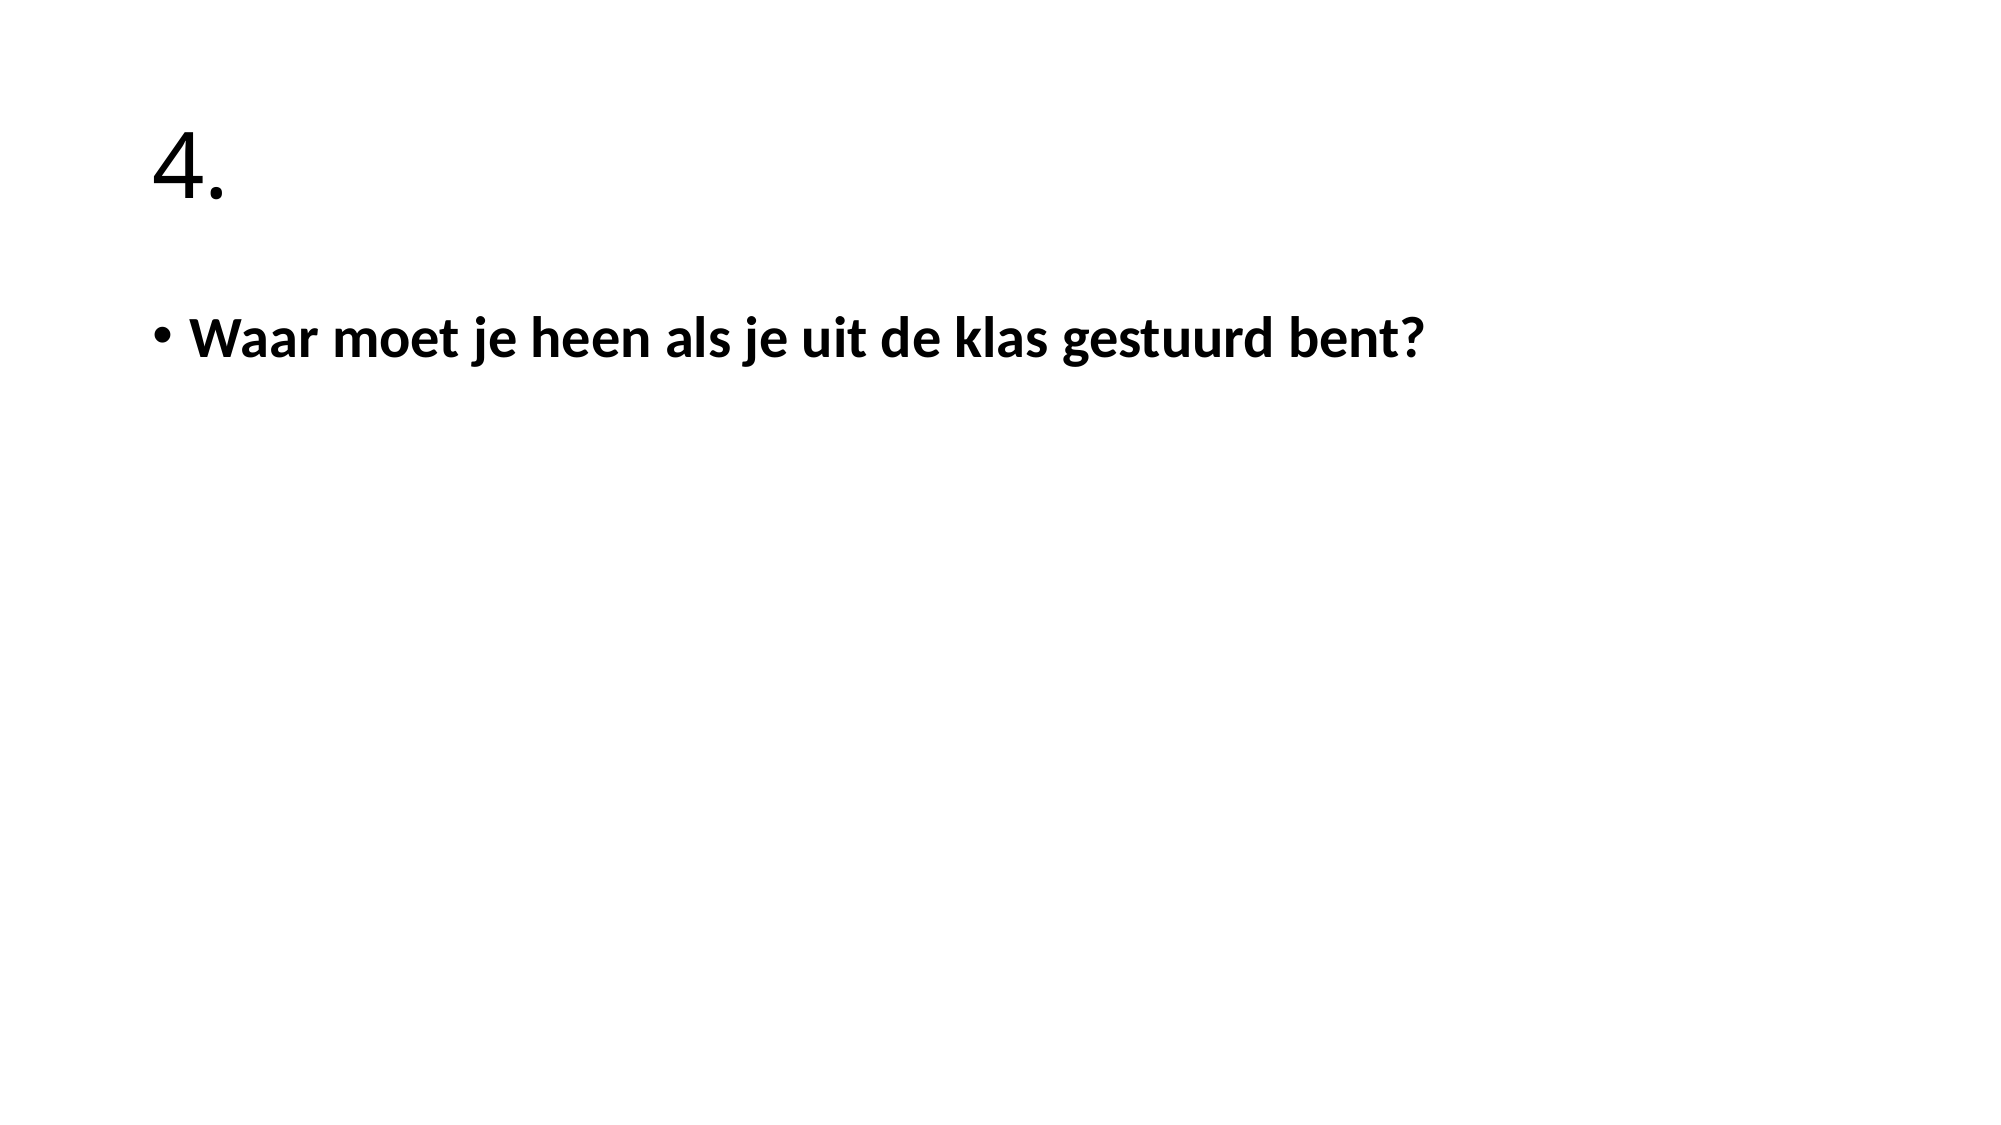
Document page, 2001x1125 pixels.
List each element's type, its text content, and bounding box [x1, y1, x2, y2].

list Waar moet je heen als je uit de klas gestuurd bent? [137, 299, 1863, 1014]
title 4. [137, 59, 1863, 278]
